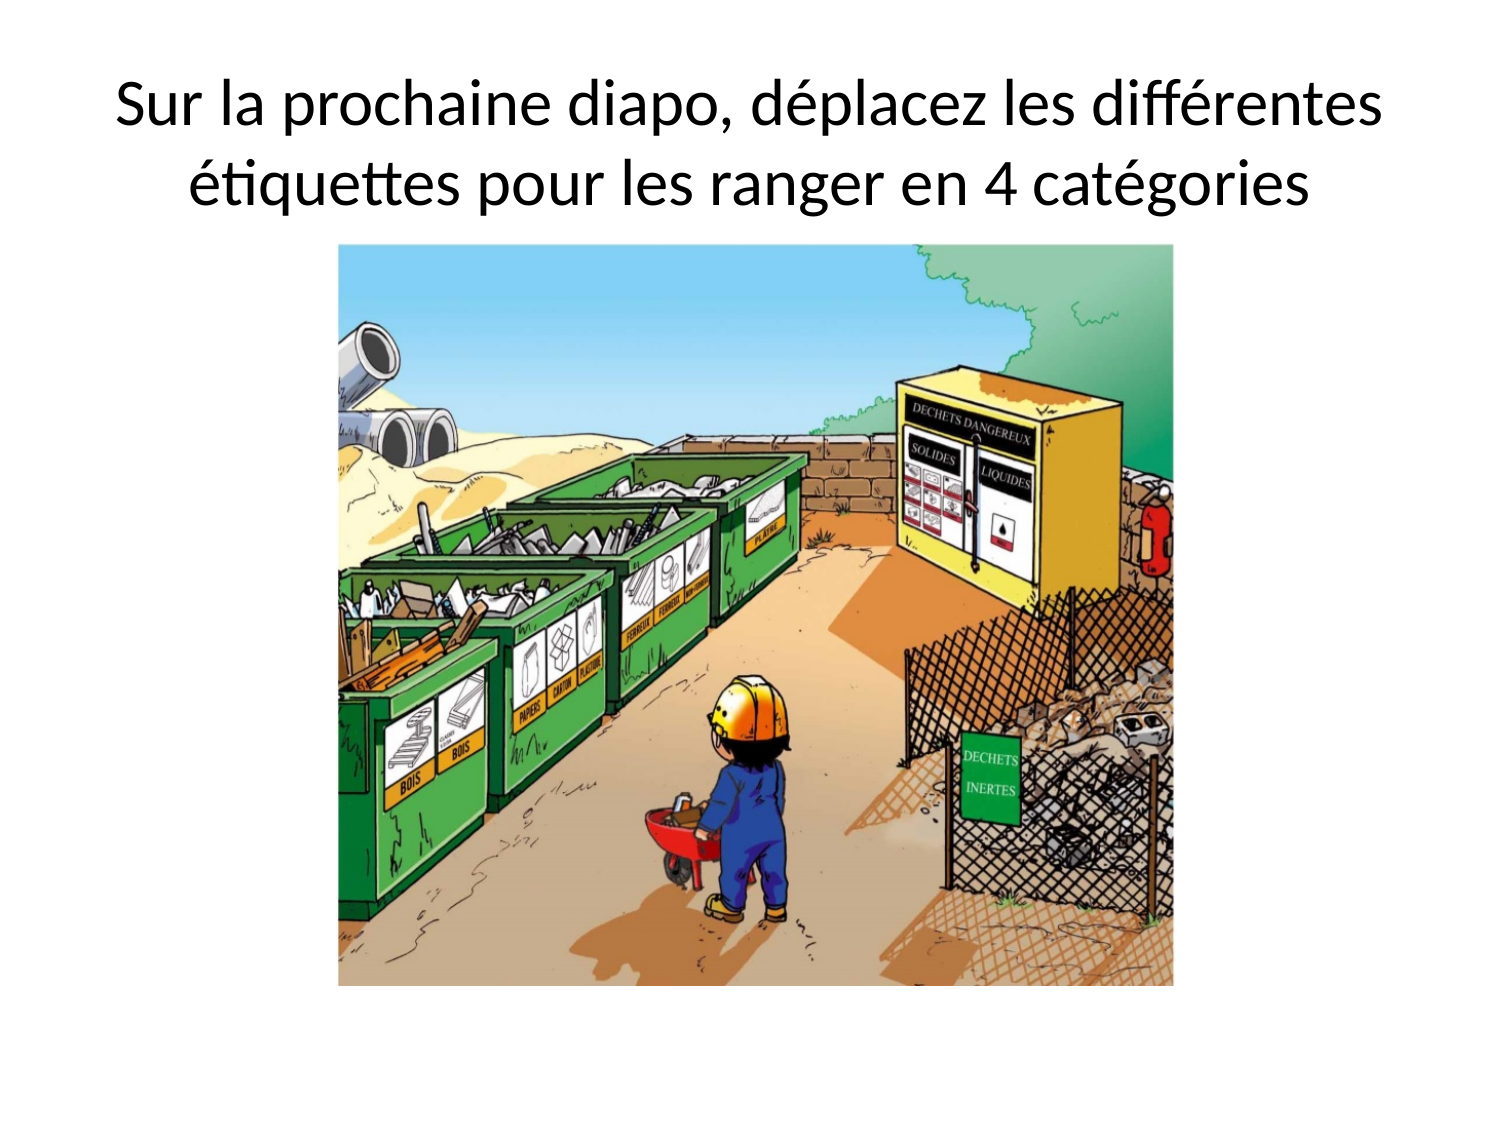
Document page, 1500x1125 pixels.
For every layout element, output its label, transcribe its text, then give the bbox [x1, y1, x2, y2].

title Sur la prochaine diapo, déplacez les différentes étiquettes pour les ranger en 4 catégories [75, 45, 1425, 233]
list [336, 243, 1175, 987]
